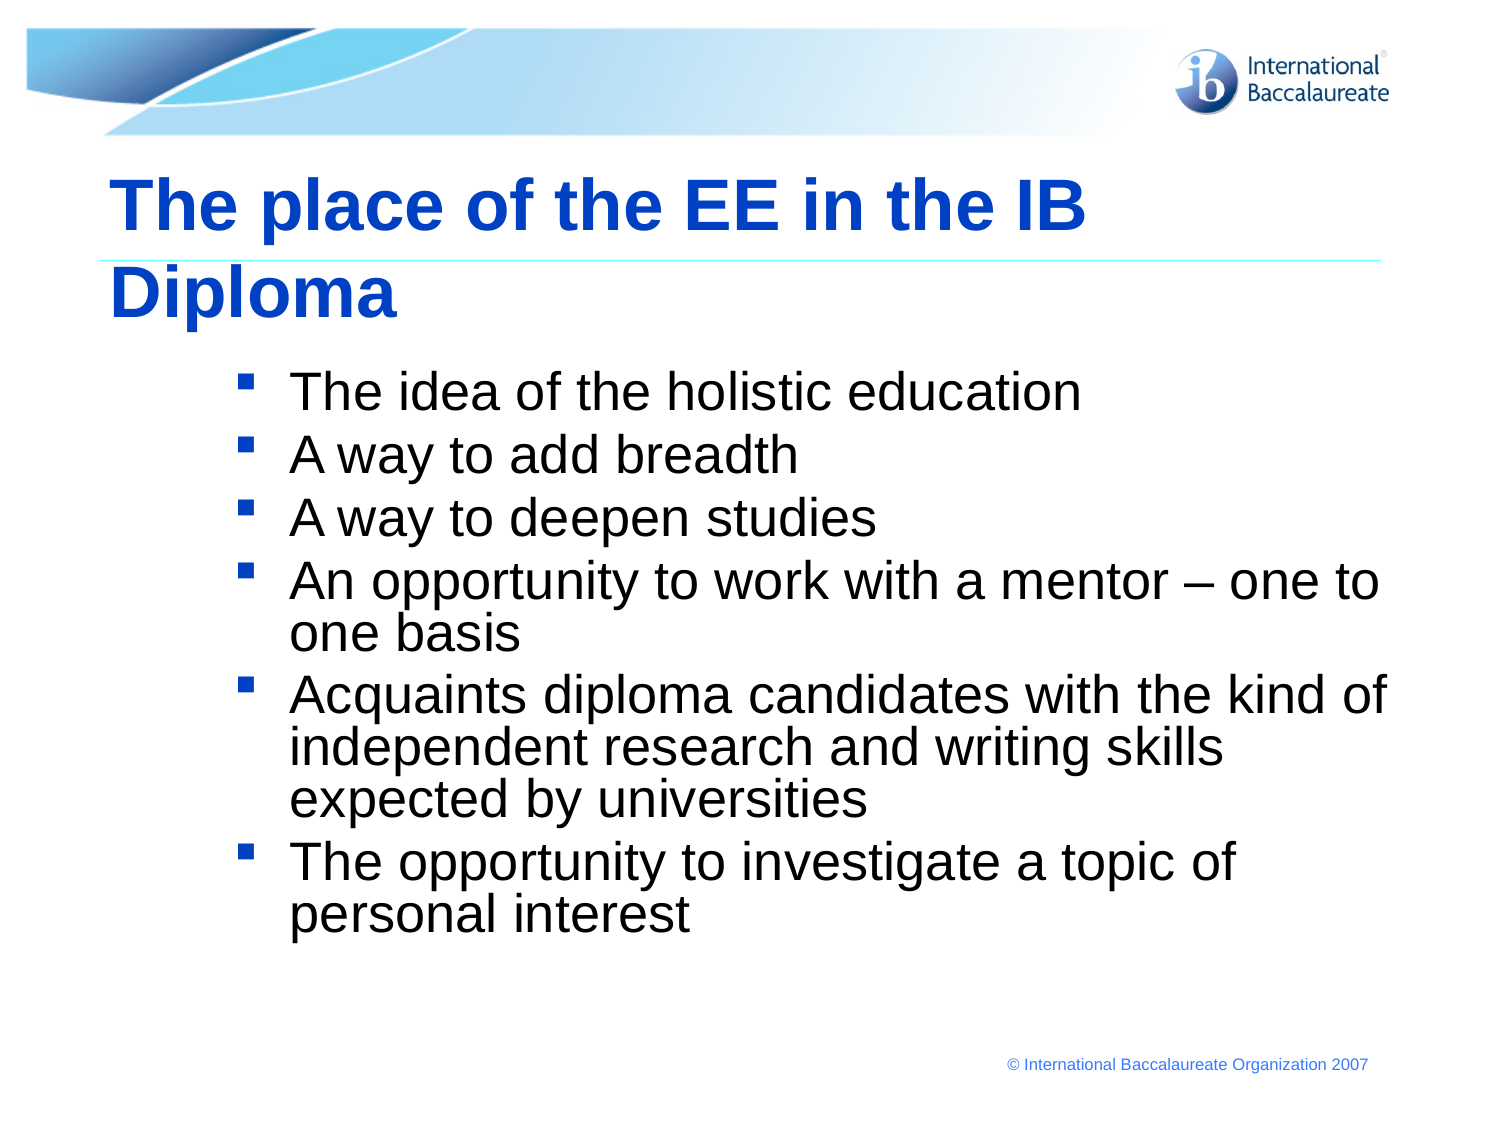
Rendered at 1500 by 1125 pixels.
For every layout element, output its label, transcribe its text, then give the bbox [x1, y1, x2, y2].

picture [24, 24, 1389, 142]
title The place of the EE in the IB Diploma [94, 149, 1383, 261]
list The idea of the holistic education A way to add breadth A way to deepen studies An opportunity to work with a mentor – one to one basis Acquaints diploma candidates with the kind of independent research and writing skills expected by universities The opportunity to investigate a topic of personal interest [218, 361, 1419, 1037]
